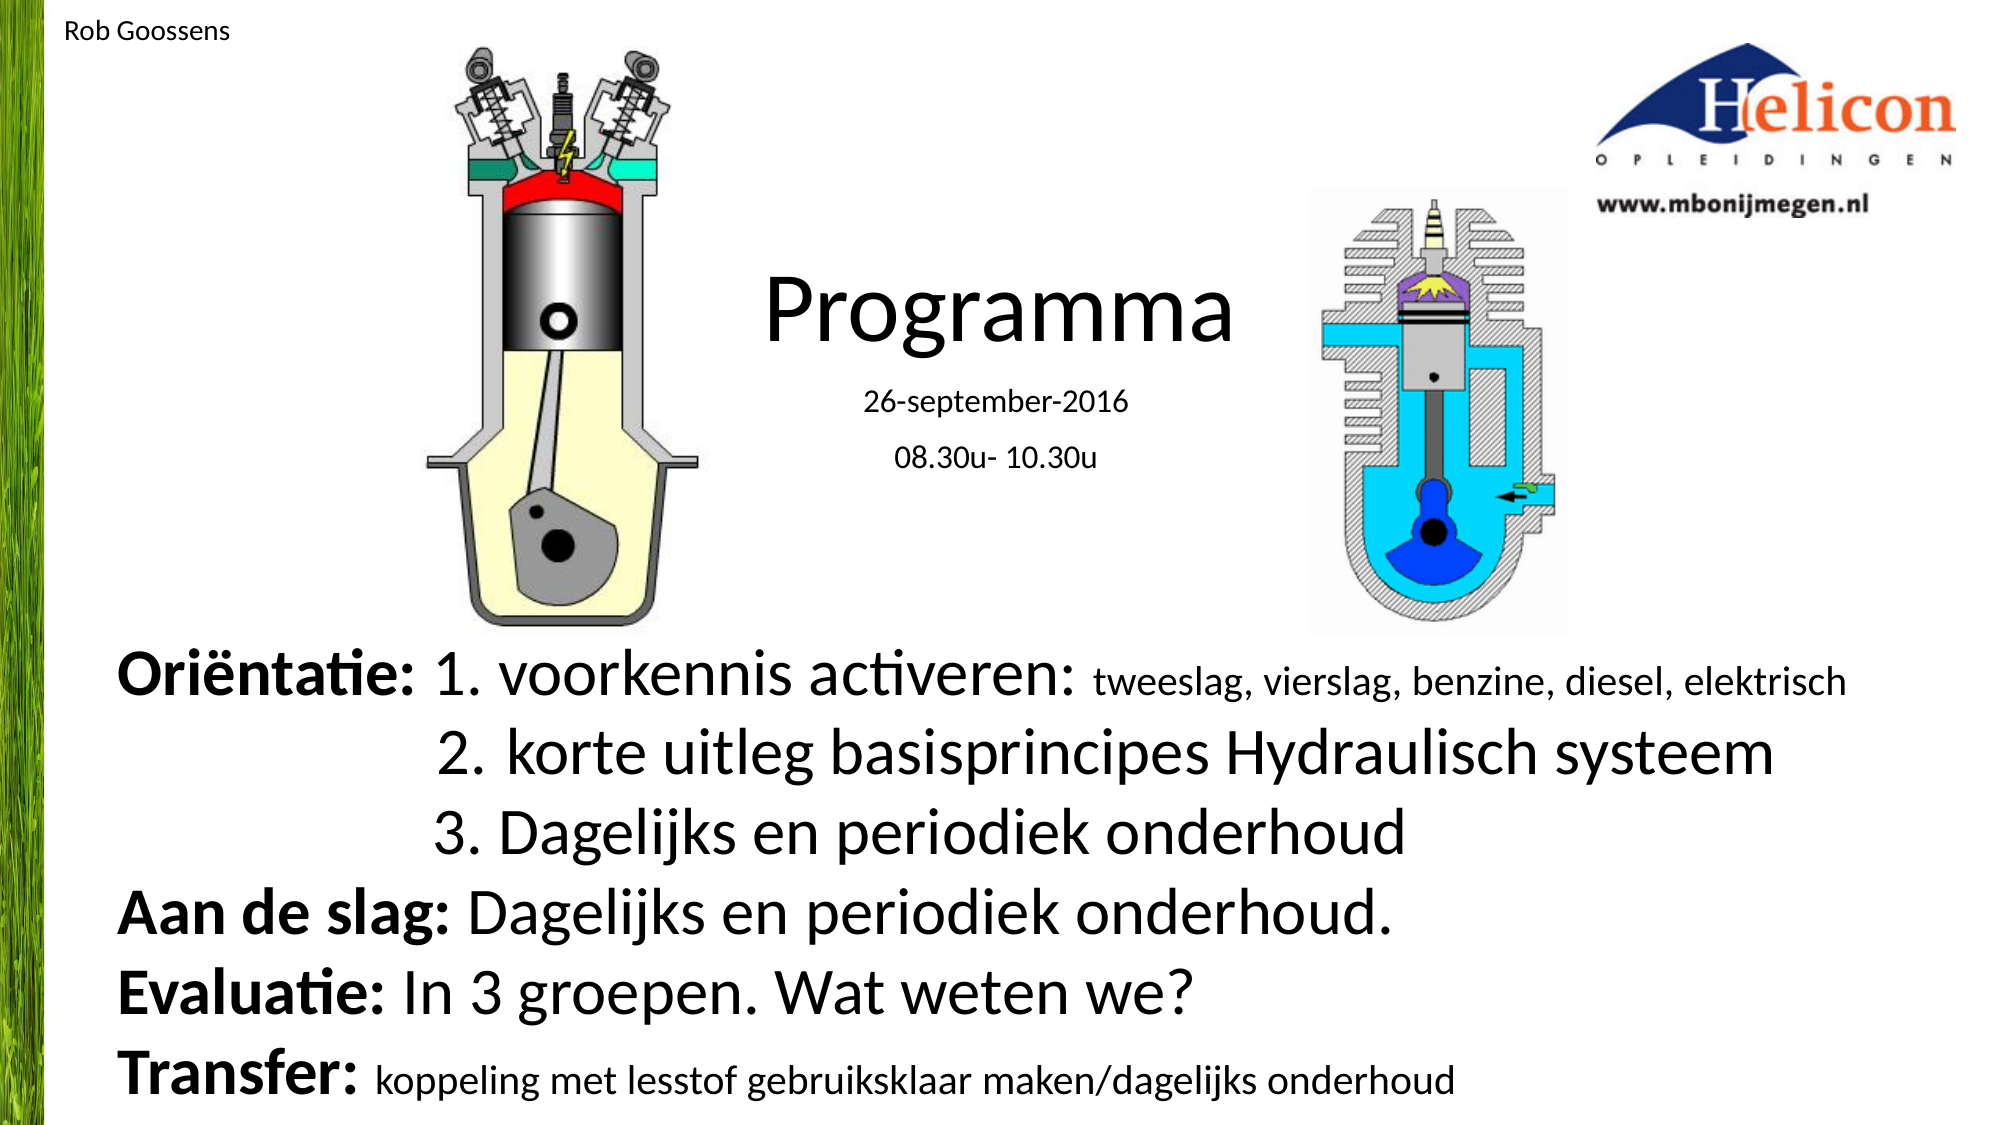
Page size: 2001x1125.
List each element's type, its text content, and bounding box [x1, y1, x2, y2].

text_box Oriëntatie: 1. voorkennis activeren: tweeslag, vierslag, benzine, diesel, elektrisch 2. korte uitleg basisprincipes Hydraulisch systeem 3. Dagelijks en periodiek onderhoud Aan de slag: Dagelijks en periodiek onderhoud. Evaluatie: In 3 groepen. Wat weten we? Transfer: koppeling met lesstof gebruiksklaar maken/dagelijks onderhoud [102, 415, 1924, 1116]
subtitle Programma 26-september-2016 08.30u- 10.30u [730, 247, 1309, 511]
picture [1309, 187, 1568, 636]
text_box [0, 0, 45, 1125]
picture [1596, 43, 1956, 218]
picture [396, 34, 730, 636]
text_box Rob Goossens [49, 3, 250, 54]
